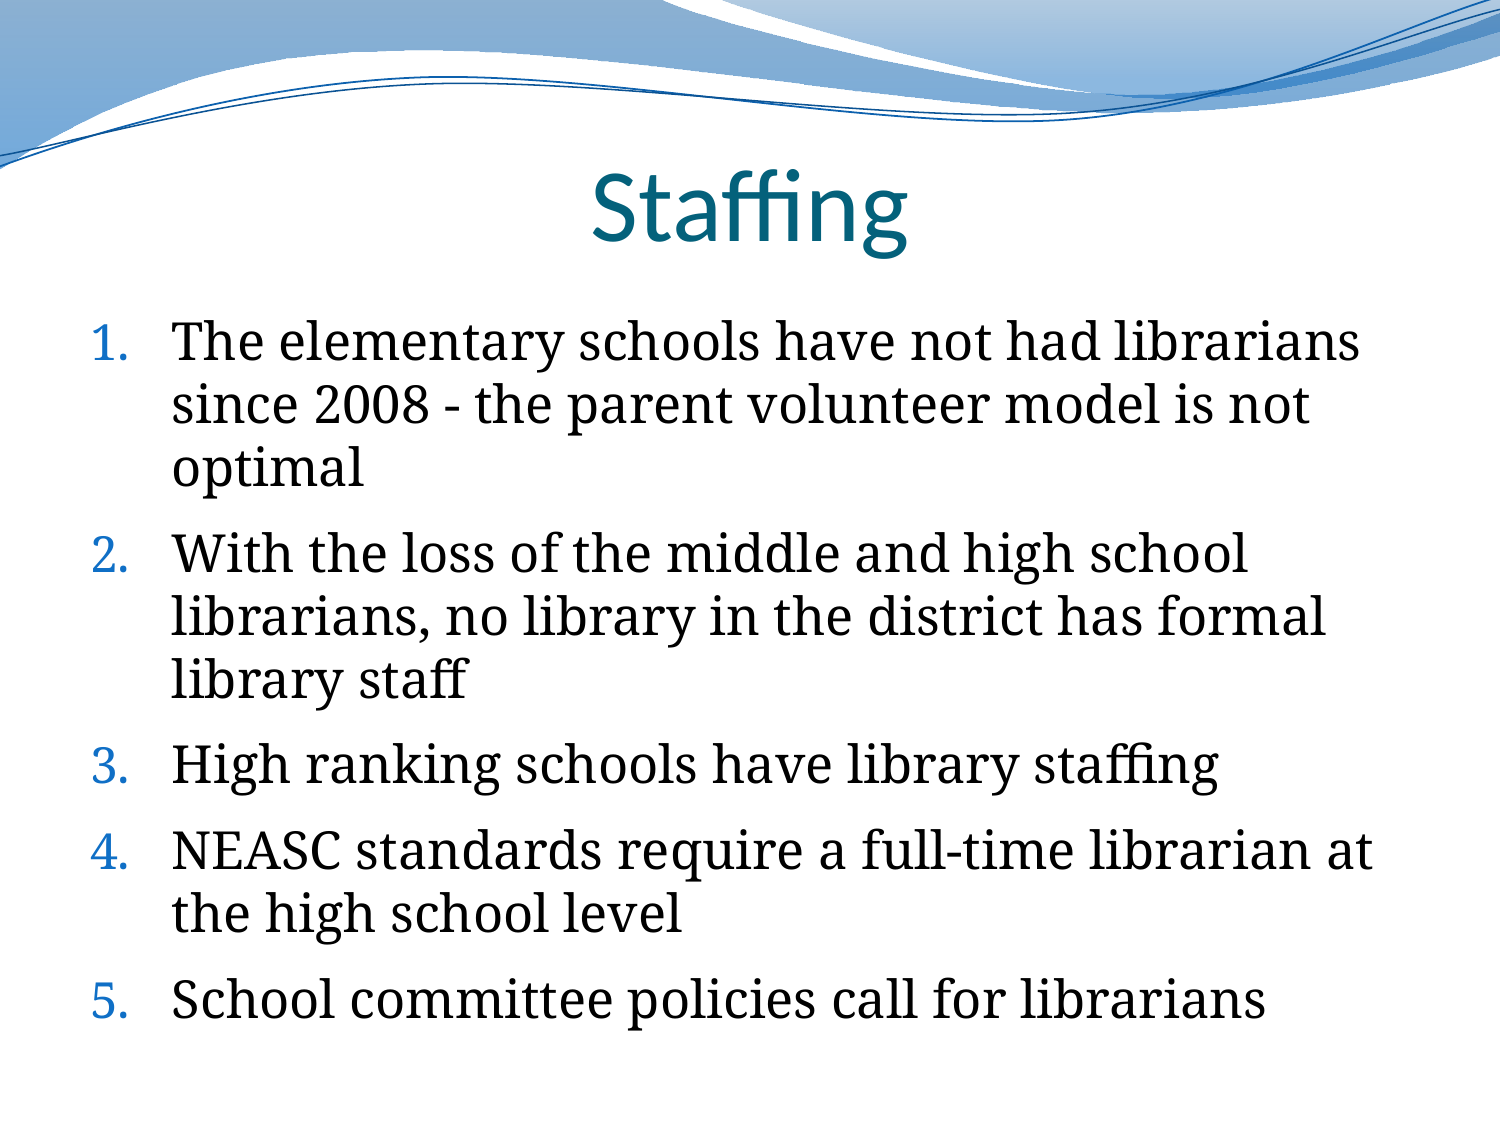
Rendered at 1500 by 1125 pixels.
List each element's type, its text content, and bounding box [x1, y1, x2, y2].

list The elementary schools have not had librarians since 2008 - the parent volunteer model is not optimal With the loss of the middle and high school librarians, no library in the district has formal library staff High ranking schools have library staffing NEASC standards require a full-time librarian at the high school level School committee policies call for librarians [74, 299, 1426, 1038]
title Staffing [0, 74, 1500, 263]
